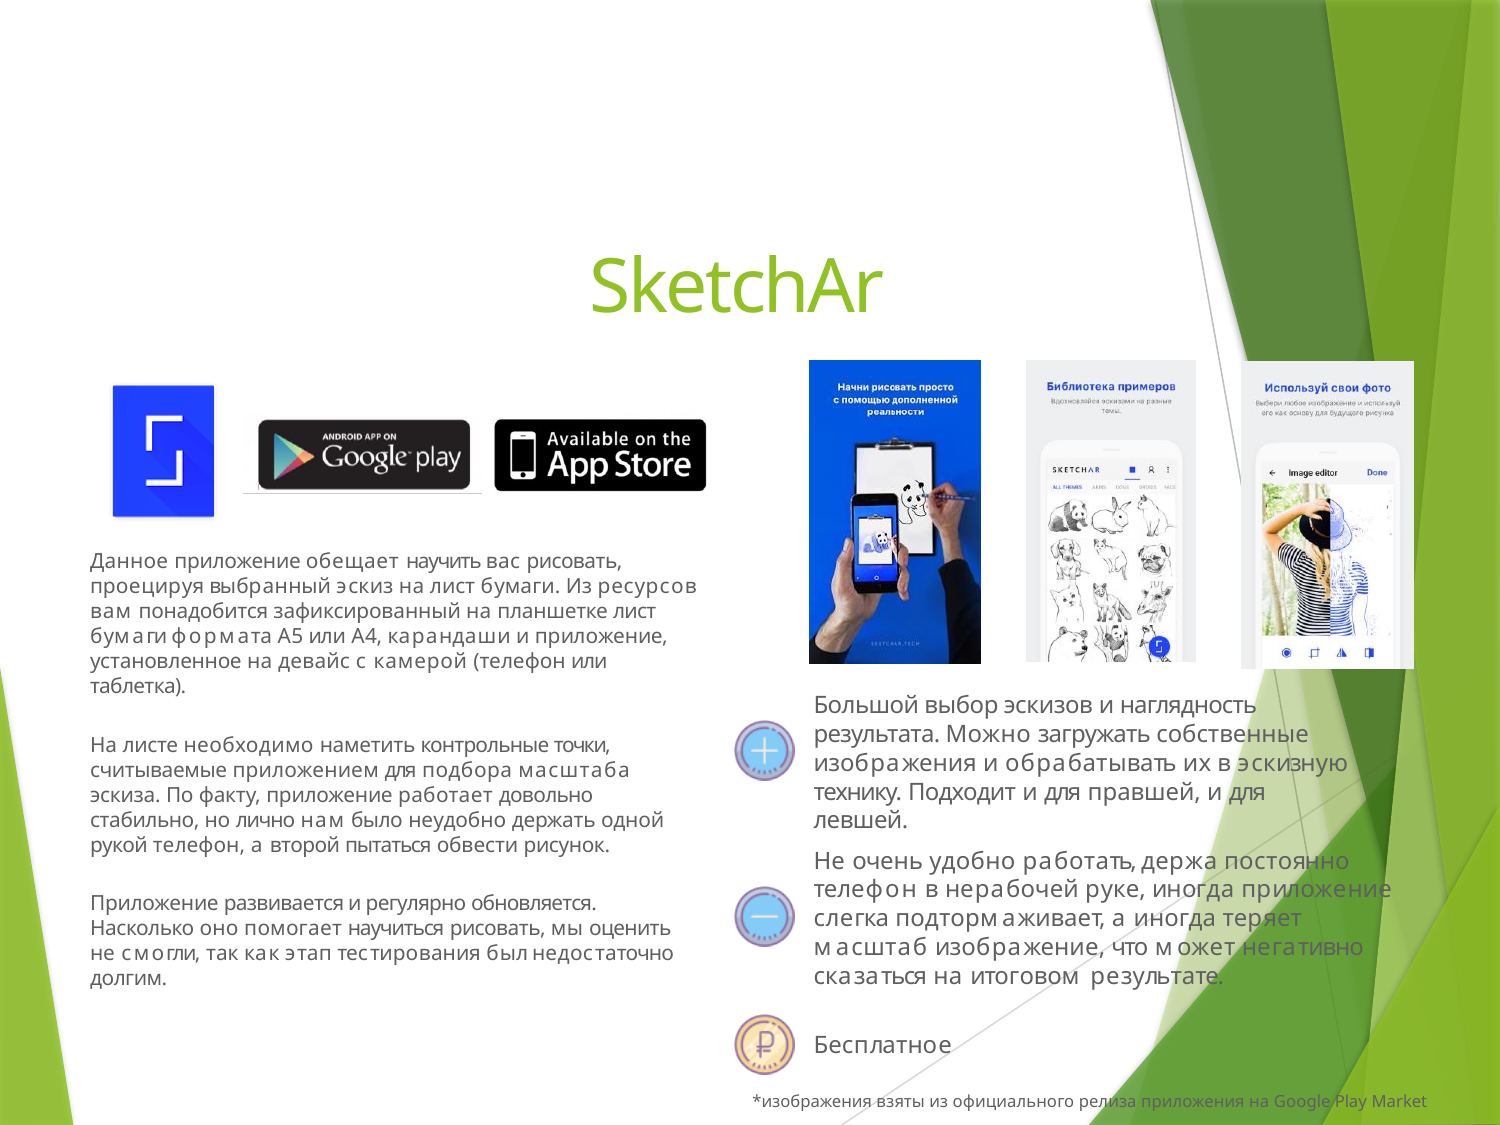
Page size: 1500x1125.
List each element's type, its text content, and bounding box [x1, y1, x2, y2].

picture [809, 359, 981, 665]
picture [1025, 359, 1197, 662]
title SketchAr [587, 235, 913, 426]
picture [733, 886, 796, 947]
text_box Данное приложение обещает научить вас рисовать, проецируя выбранный эскиз на лист бумаги. Из ресурсов вам понадобится зафиксированный на планшетке лист бумаги формата А5 или А4, карандаши и приложение, установленное на девайс с камерой (телефон или таблетка). [87, 546, 708, 698]
text_box На листе необходимо наметить контрольные точки, считываемые приложением для подбора масштаба эскиза. По факту, приложение работает довольно стабильно, но лично нам было неудобно держать одной рукой телефон, а второй пытаться обвести рисунок. [87, 729, 689, 857]
text_box Бесплатное [811, 1027, 960, 1058]
picture [1241, 361, 1415, 669]
picture [733, 1014, 796, 1075]
text_box Приложение развивается и регулярно обновляется. Насколько оно помогает научиться рисовать, мы оценить не смогли, так как этап тестирования был недостаточно долгим. [87, 888, 698, 990]
picture [242, 413, 483, 495]
text_box Не очень удобно работать, держа постоянно телефон в нерабочей руке, иногда приложение слегка подтормаживает, а иногда теряет масштаб изображение, что может негативно сказаться на итоговом результате. [811, 843, 1406, 989]
picture [106, 381, 221, 522]
picture [492, 409, 725, 494]
text_box *изображения взяты из официального релиза приложения на Google Play Market [750, 1088, 1467, 1111]
picture [733, 720, 796, 782]
text_box Большой выбор эскизов и наглядность результата. Можно загружать собственные изображения и обрабатывать их в эскизную технику. Подходит и для правшей, и для левшей. [811, 687, 1395, 834]
